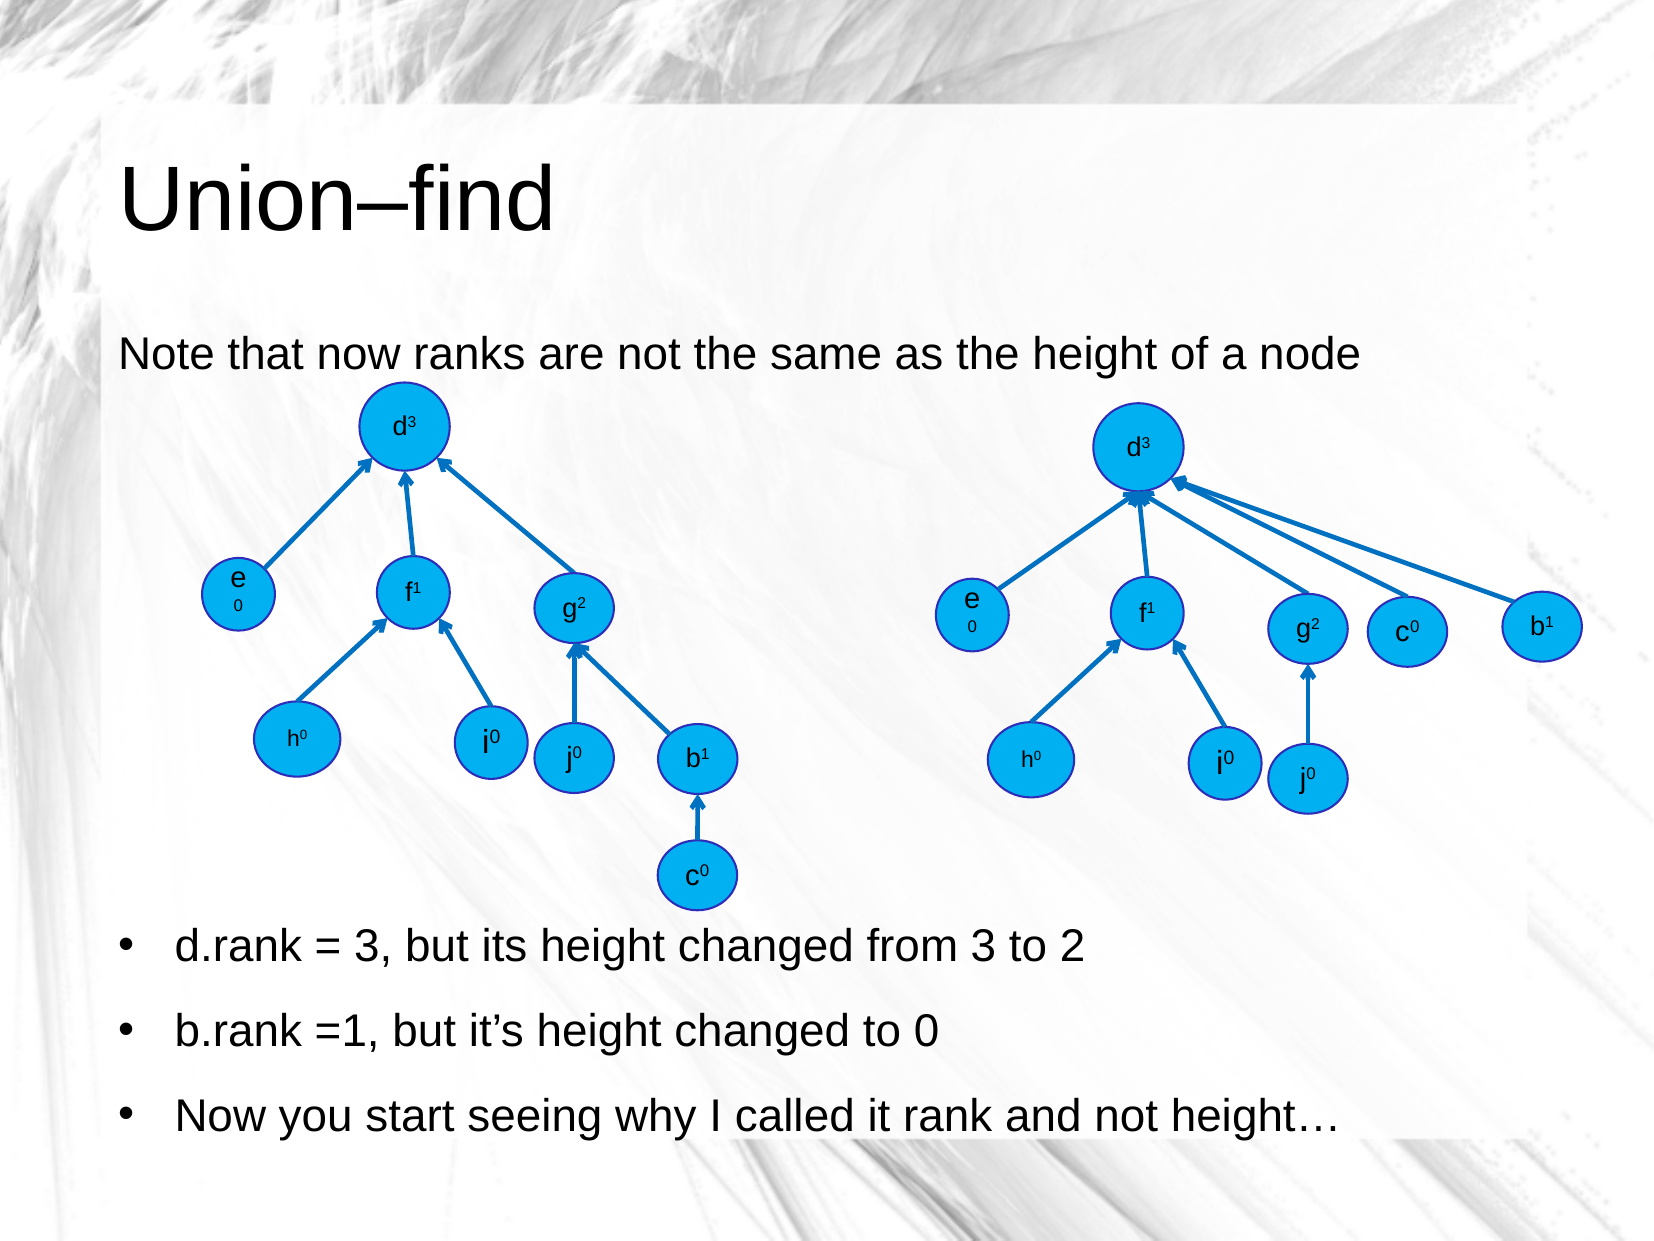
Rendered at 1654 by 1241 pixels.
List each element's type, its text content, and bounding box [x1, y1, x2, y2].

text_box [935, 403, 1582, 814]
list Note that now ranks are not the same as the height of a node d.rank = 3, but its height changed from 3 to 2 b.rank =1, but it’s height changed to 0 Now you start seeing why I called it rank and not height… [118, 319, 1571, 1109]
title Union–find [118, 93, 1506, 299]
picture [0, 0, 1654, 1241]
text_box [201, 382, 738, 911]
